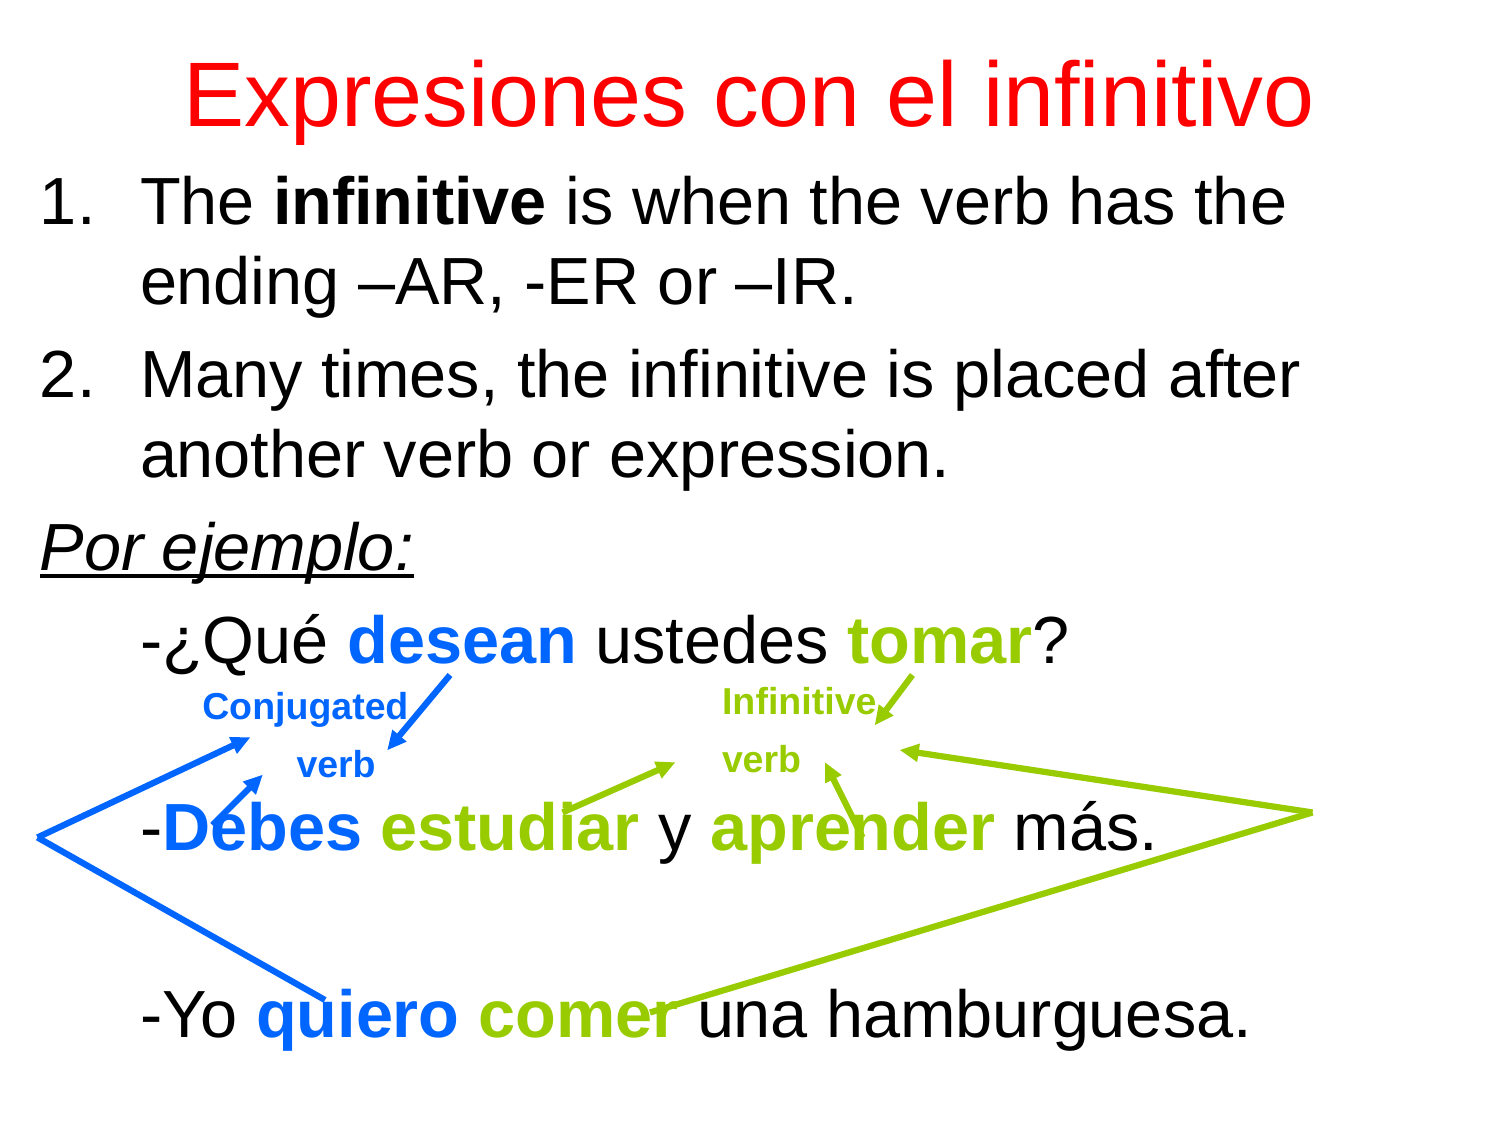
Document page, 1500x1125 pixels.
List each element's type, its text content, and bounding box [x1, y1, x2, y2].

title Expresiones con el infinitivo [75, 17, 1425, 149]
text_box [900, 745, 1313, 813]
text_box [562, 761, 676, 813]
text_box Infinitive verb [707, 669, 938, 787]
text_box Conjugated verb [187, 674, 450, 793]
text_box [37, 737, 250, 838]
list The infinitive is when the verb has the ending –AR, -ER or –IR. Many times, the infinitive is placed after another verb or expression. Por ejemplo: -¿Qué desean ustedes tomar? -Debes estudiar y aprender más. -Yo quiero comer una hamburguesa. [24, 149, 1463, 1088]
